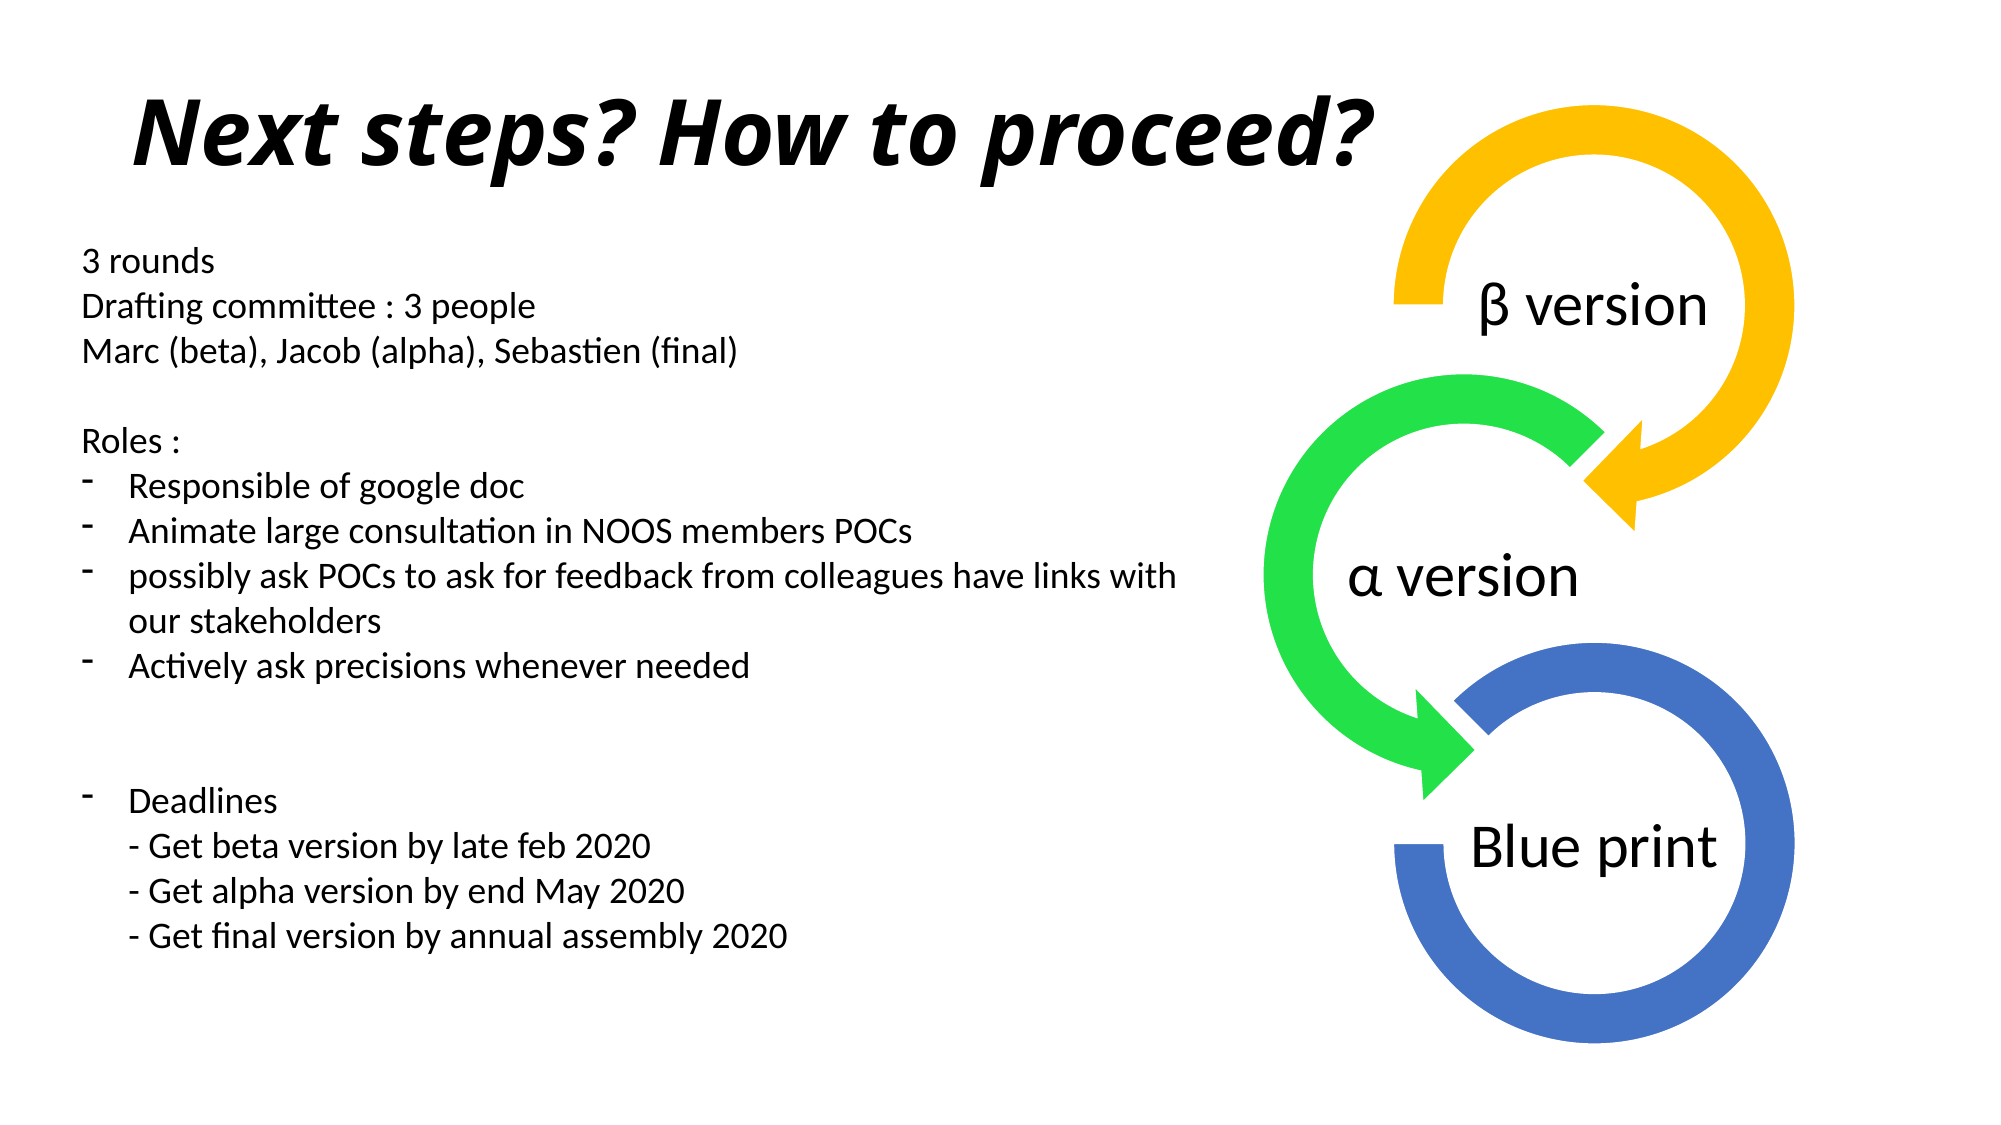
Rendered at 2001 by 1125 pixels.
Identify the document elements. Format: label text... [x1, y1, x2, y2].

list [605, 71, 2000, 1045]
text_box 3 rounds Drafting committee : 3 people Marc (beta), Jacob (alpha), Sebastien (final) Roles : Responsible of google doc Animate large consultation in NOOS members POCs possibly ask POCs to ask for feedback from colleagues have links with our stakeholders Actively ask precisions whenever needed Deadlines - Get beta version by late feb 2020 - Get alpha version by end May 2020 - Get final version by annual assembly 2020 [66, 228, 605, 1009]
title Next steps? How to proceed? [116, 27, 1842, 228]
